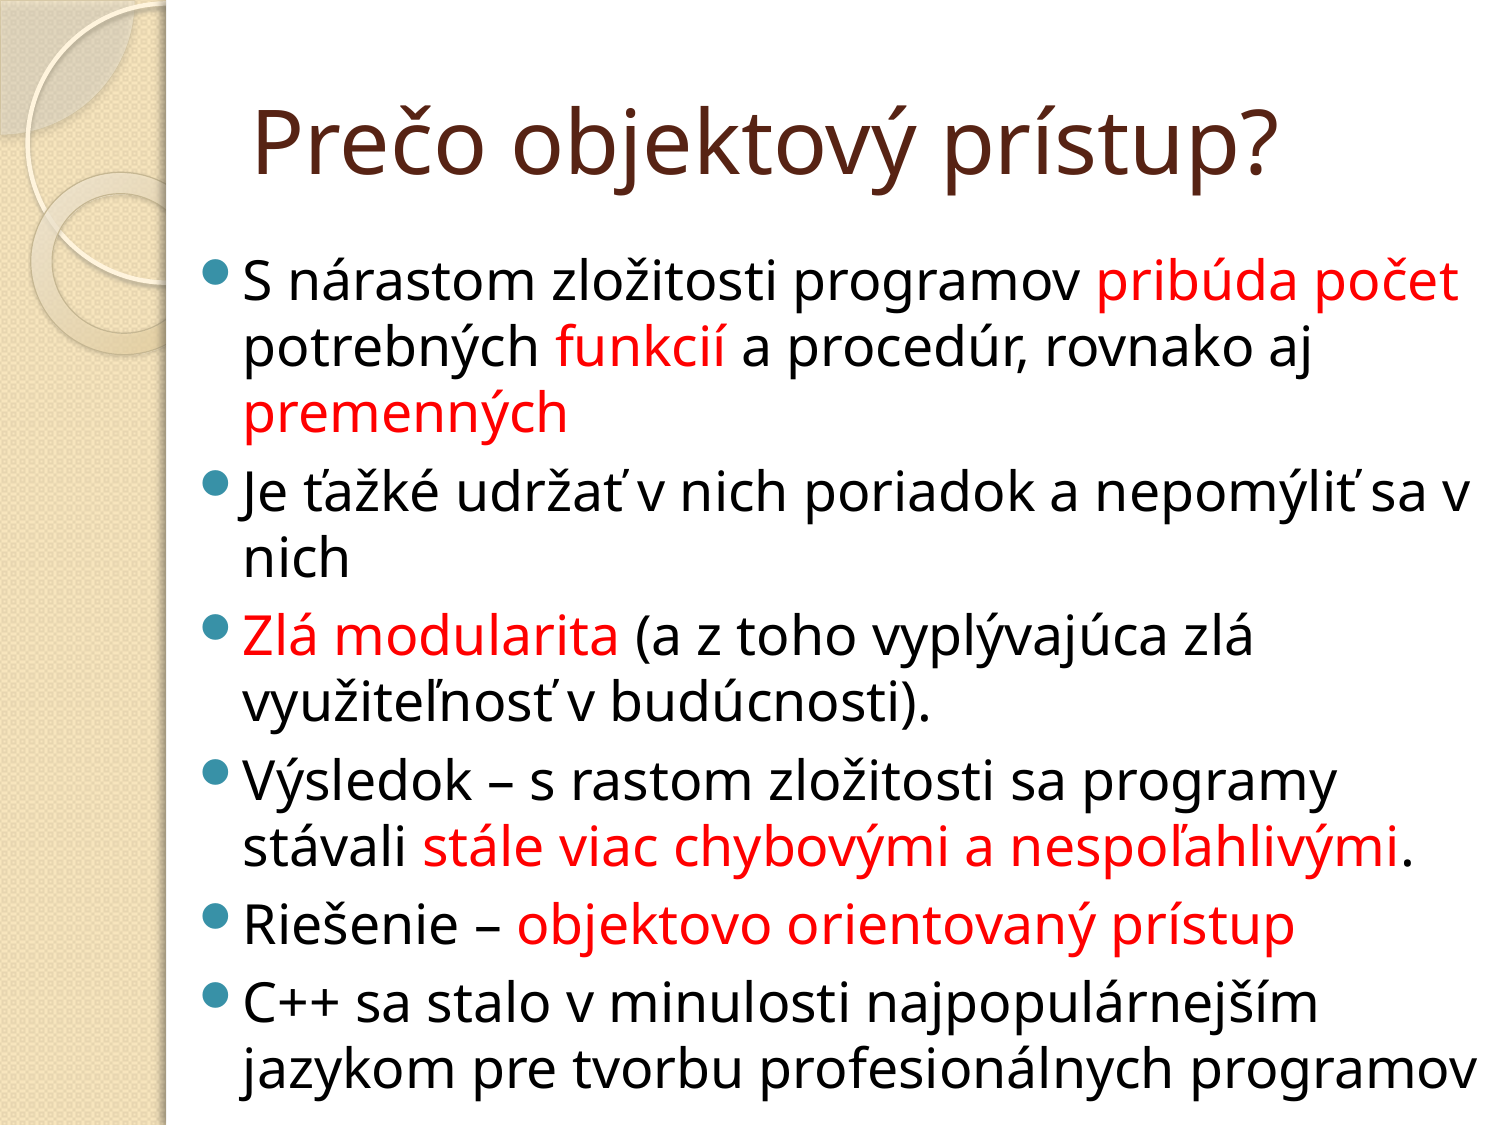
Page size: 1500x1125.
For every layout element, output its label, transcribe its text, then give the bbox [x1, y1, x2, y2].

list S nárastom zložitosti programov pribúda počet potrebných funkcií a procedúr, rovnako aj premenných Je ťažké udržať v nich poriadok a nepomýliť sa v nich Zlá modularita (a z toho vyplývajúca zlá využiteľnosť v budúcnosti). Výsledok – s rastom zložitosti sa programy stávali stále viac chybovými a nespoľahlivými. Riešenie – objektovo orientovaný prístup C++ sa stalo v minulosti najpopulárnejším jazykom pre tvorbu profesionálnych programov [171, 237, 1500, 1125]
title Prečo objektový prístup? [235, 45, 1466, 233]
